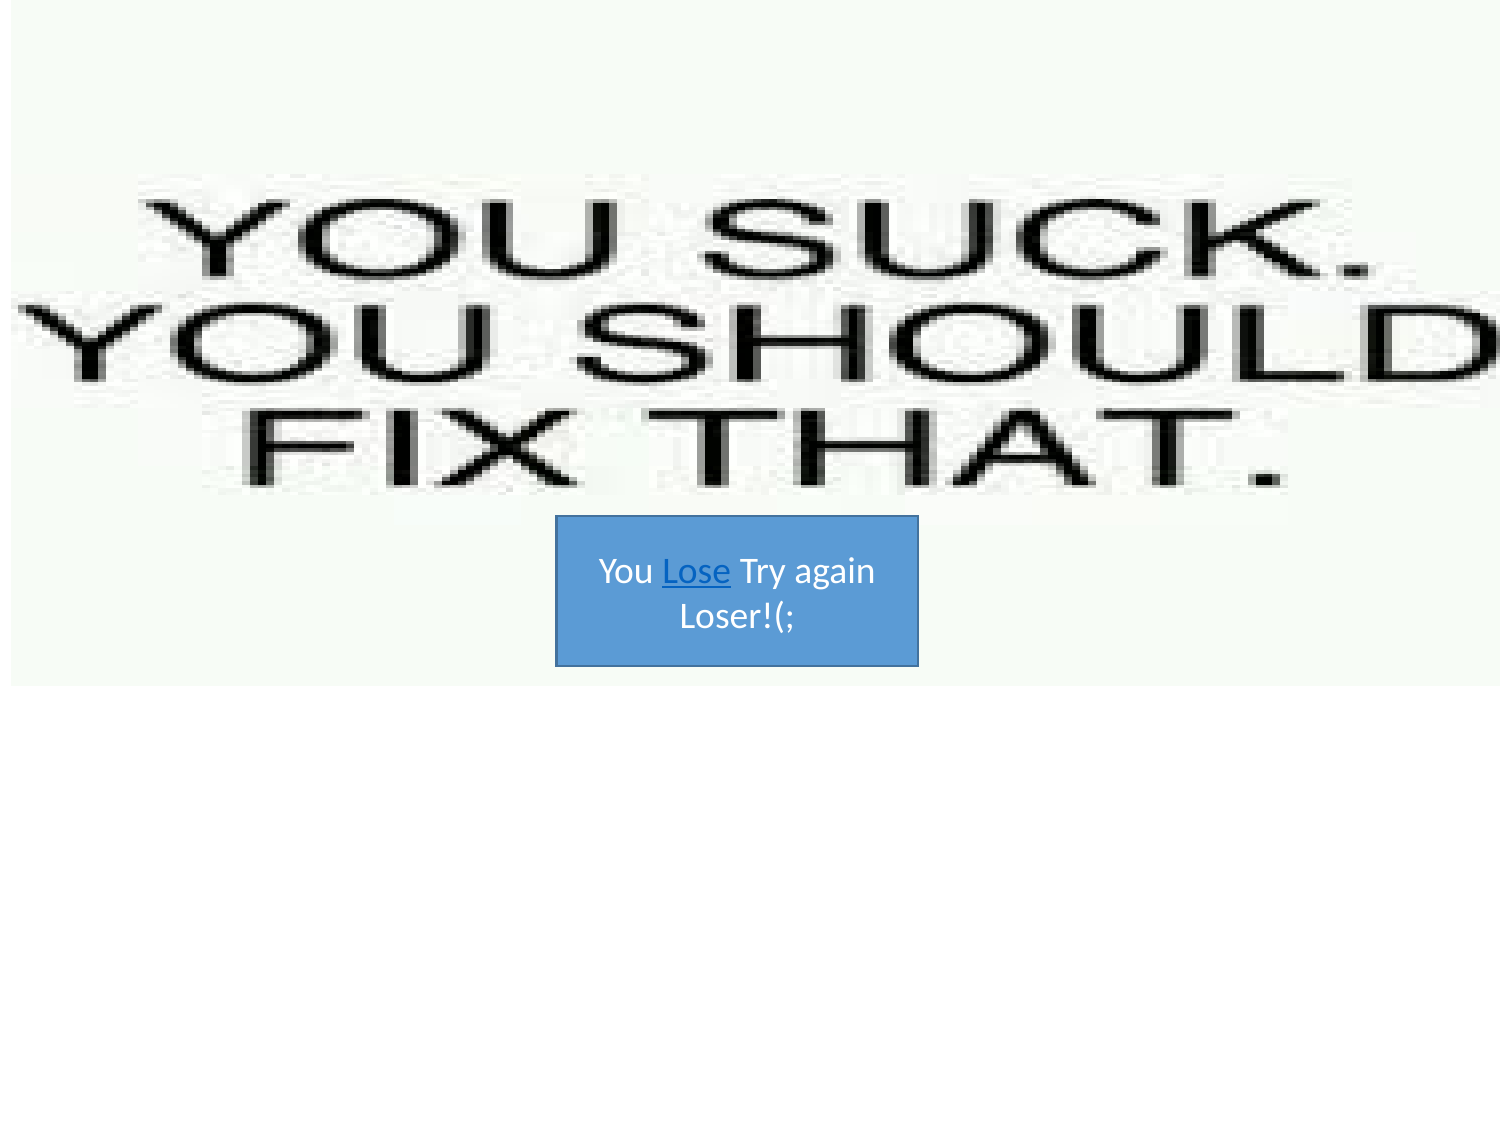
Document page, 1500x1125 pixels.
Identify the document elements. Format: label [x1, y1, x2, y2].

picture [11, 0, 1500, 686]
